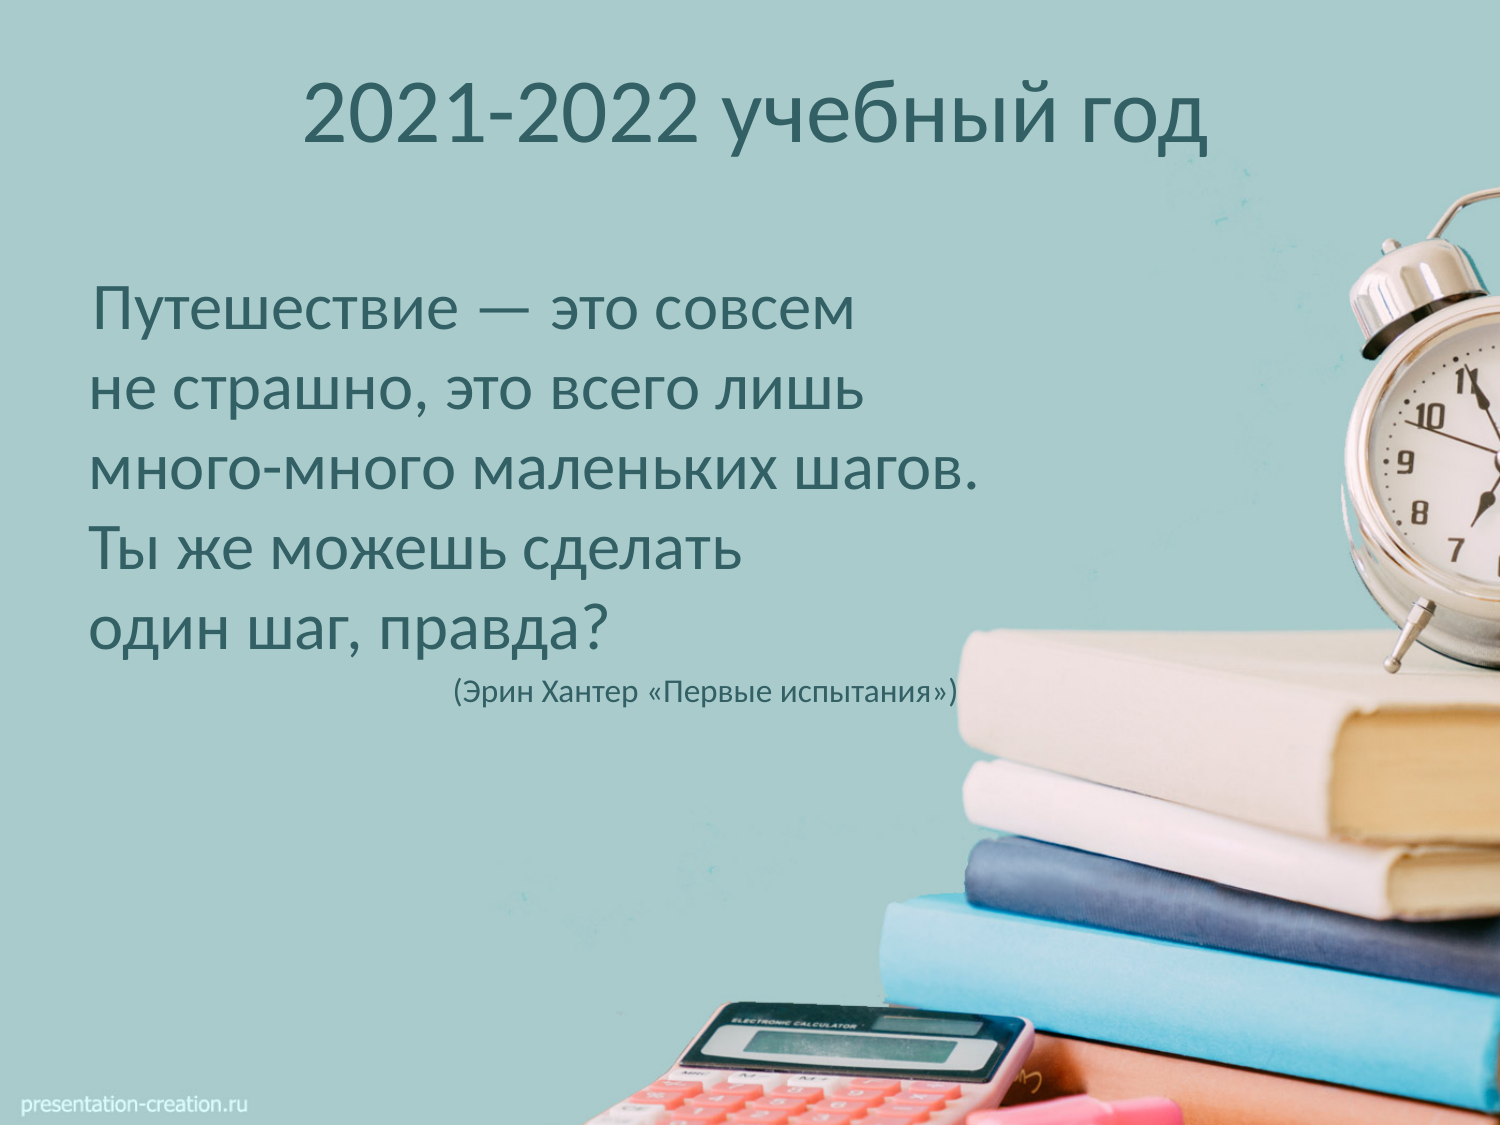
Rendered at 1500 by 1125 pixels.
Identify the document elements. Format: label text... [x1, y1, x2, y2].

list Путешествие — это совсем не страшно, это всего лишь много-много маленьких шагов. Ты же можешь сделать один шаг, правда? (Эрин Хантер «Первые испытания») [17, 255, 999, 988]
picture [0, 0, 1500, 1125]
title 2021-2022 учебный год [41, 8, 1471, 204]
